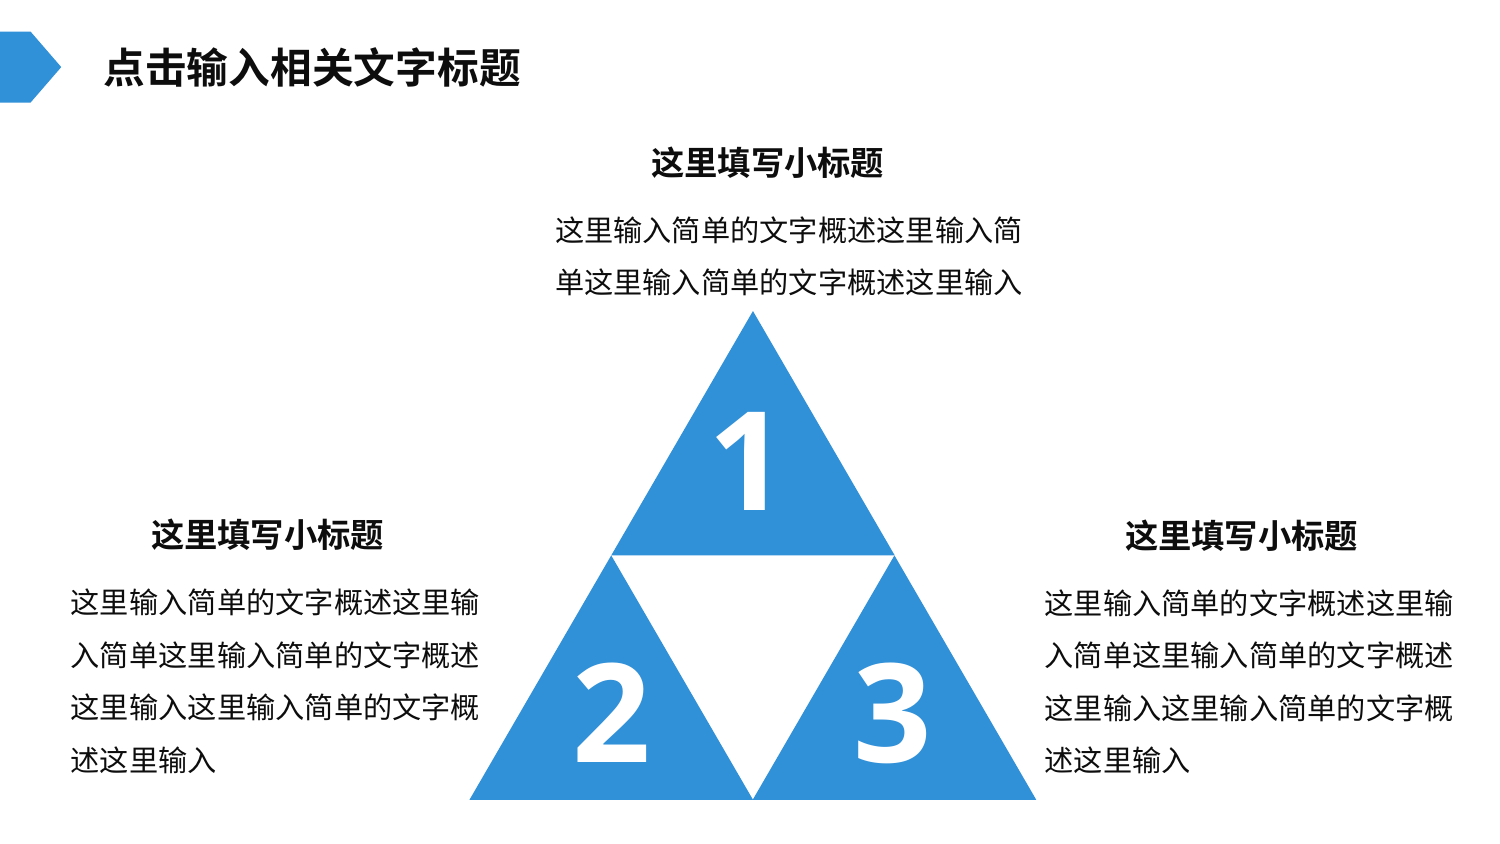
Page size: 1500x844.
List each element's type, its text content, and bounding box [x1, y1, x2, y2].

text_box 这里填写小标题 [131, 511, 493, 565]
text_box 这里输入简单的文字概述这里输入简单这里输入简单的文字概述这里输入这里输入简单的文字概述这里输入 [50, 557, 509, 787]
text_box [609, 393, 897, 558]
text_box [719, 310, 787, 365]
text_box [467, 644, 753, 802]
text_box 3 [838, 618, 947, 798]
text_box 这里填写小标题 [631, 139, 936, 193]
text_box 2 [557, 618, 666, 798]
text_box 这里输入简单的文字概述这里输入简单这里输入简单的文字概述这里输入这里输入简单的文字概述这里输入 [1024, 557, 1483, 788]
text_box [572, 553, 650, 618]
text_box [855, 553, 934, 618]
text_box [0, 29, 63, 105]
text_box 这里输入简单的文字概述这里输入简单这里输入简单的文字概述这里输入 [535, 184, 1045, 310]
text_box 1 [693, 365, 803, 546]
text_box [750, 641, 1039, 802]
text_box 这里填写小标题 [1105, 511, 1467, 566]
text_box 点击输入相关文字标题 [88, 34, 536, 100]
